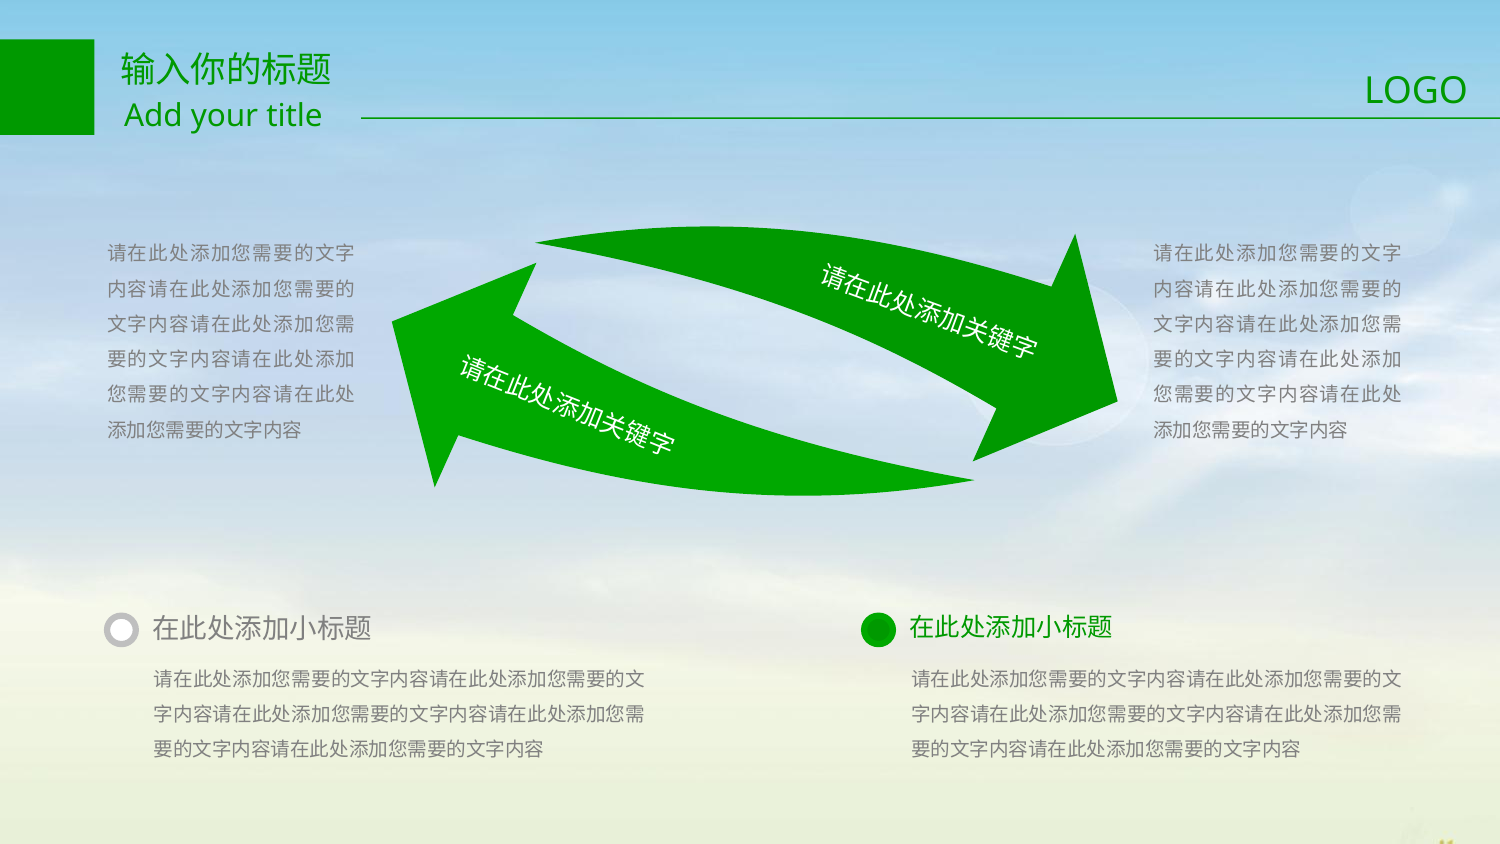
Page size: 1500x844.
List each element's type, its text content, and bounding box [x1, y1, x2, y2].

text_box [530, 172, 1136, 420]
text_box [863, 605, 1402, 768]
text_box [373, 304, 979, 549]
picture [0, 0, 1500, 844]
text_box 请在此处添加您需要的文字内容请在此处添加您需要的文字内容请在此处添加您需要的文字内容请在此处添加您需要的文字内容请在此处添加您需要的文字内容 [107, 223, 356, 447]
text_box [106, 605, 645, 768]
text_box 请在此处添加您需要的文字内容请在此处添加您需要的文字内容请在此处添加您需要的文字内容请在此处添加您需要的文字内容请在此处添加您需要的文字内容 [1153, 223, 1402, 447]
